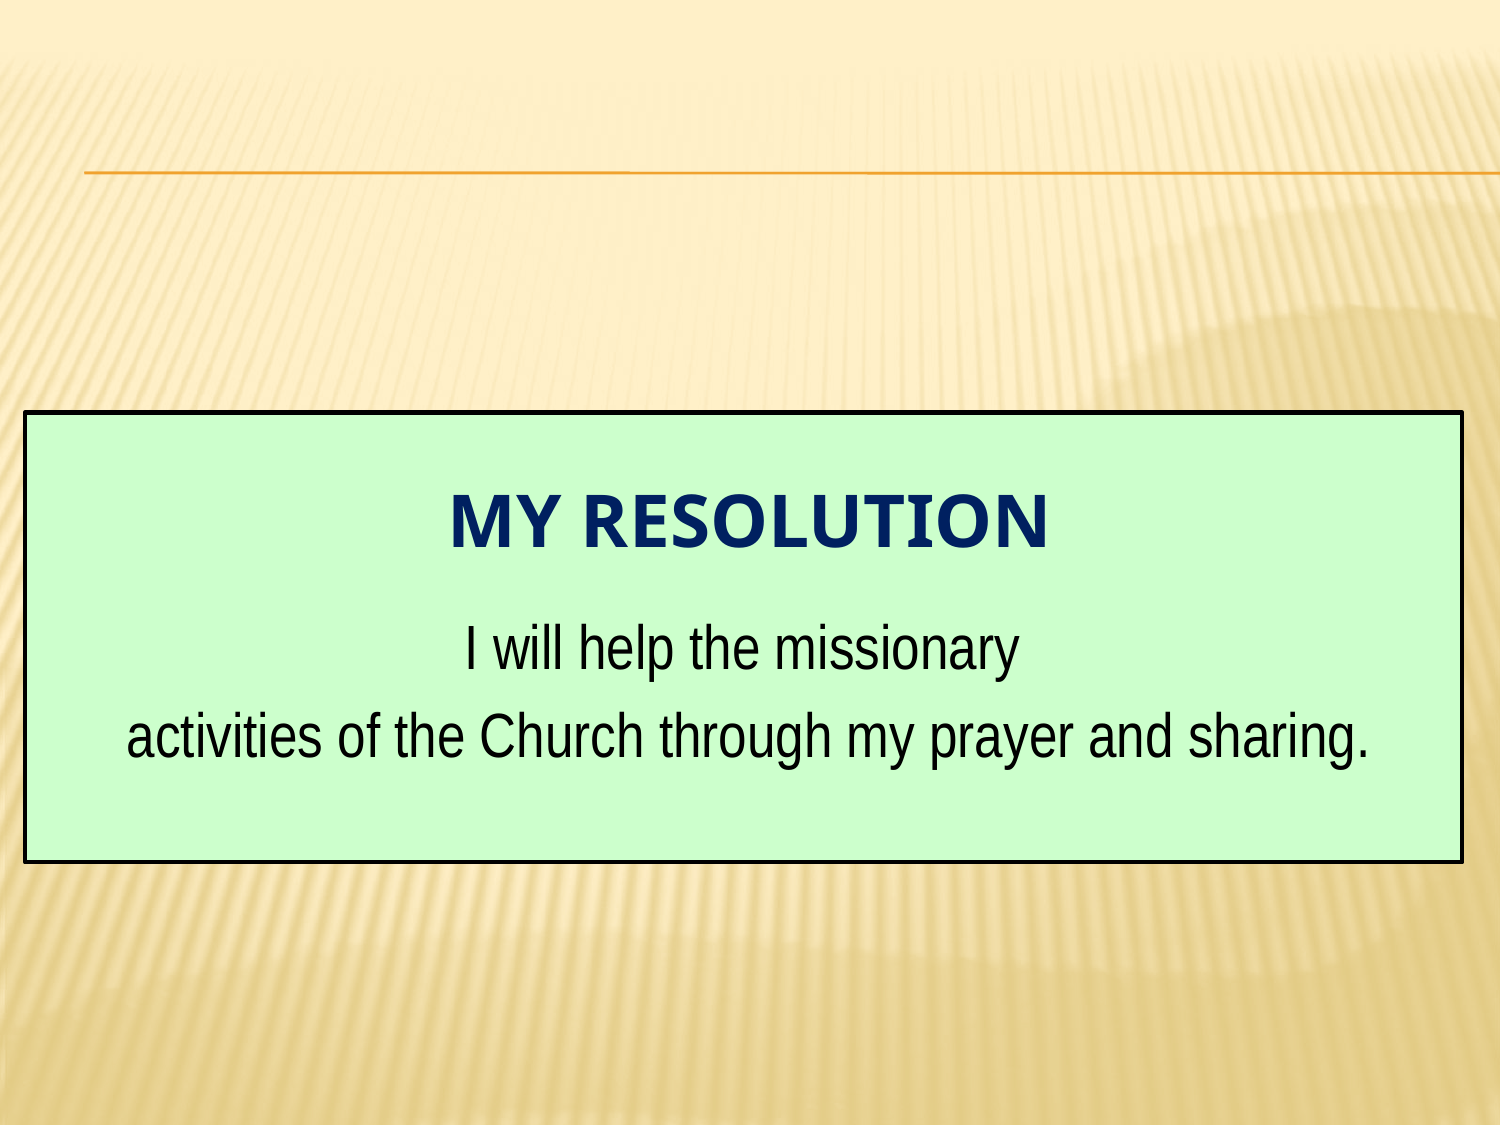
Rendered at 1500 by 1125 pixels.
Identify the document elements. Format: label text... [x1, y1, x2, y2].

list I will help the missionary activities of the Church through my prayer and sharing. [0, 600, 1500, 813]
text_box [23, 410, 1464, 437]
title My Resolution [0, 437, 1500, 600]
text_box [23, 813, 1464, 864]
